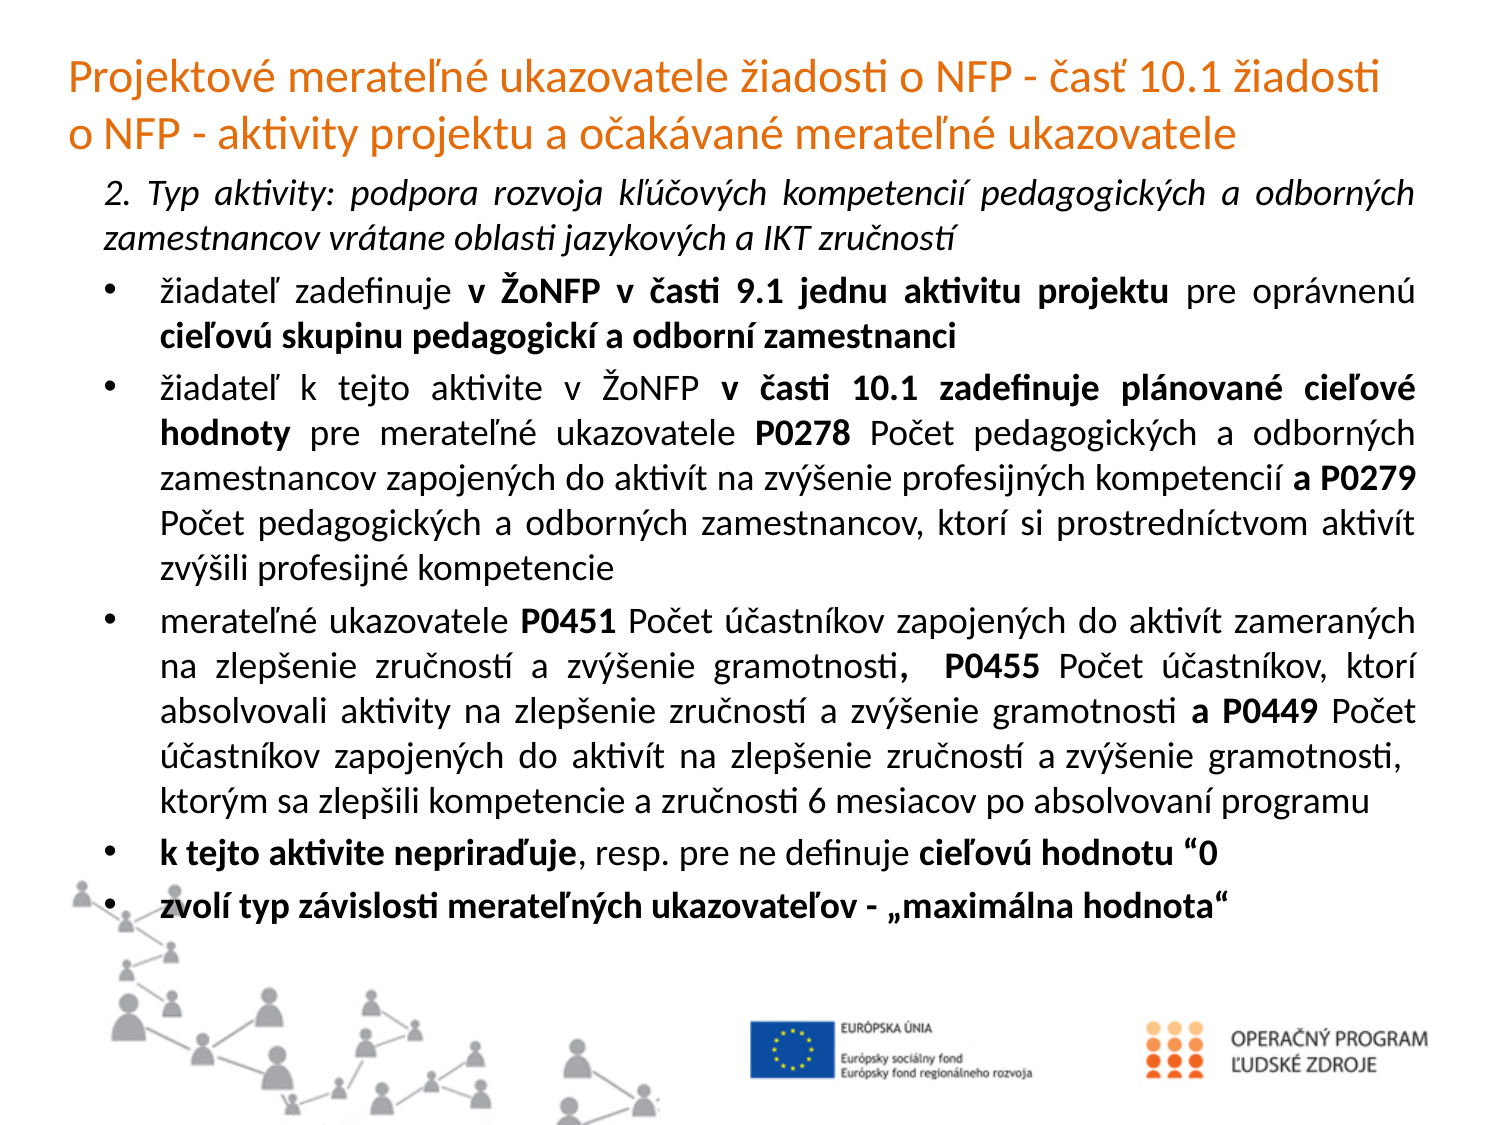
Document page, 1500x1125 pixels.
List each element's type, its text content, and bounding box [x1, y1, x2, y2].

list 2. Typ aktivity: podpora rozvoja kľúčových kompetencií pedagogických a odborných zamestnancov vrátane oblasti jazykových a IKT zručností žiadateľ zadefinuje v ŽoNFP v časti 9.1 jednu aktivitu projektu pre oprávnenú cieľovú skupinu pedagogickí a odborní zamestnanci žiadateľ k tejto aktivite v ŽoNFP v časti 10.1 zadefinuje plánované cieľové hodnoty pre merateľné ukazovatele P0278 Počet pedagogických a odborných zamestnancov zapojených do aktivít na zvýšenie profesijných kompetencií a P0279 Počet pedagogických a odborných zamestnancov, ktorí si prostredníctvom aktivít zvýšili profesijné kompetencie merateľné ukazovatele P0451 Počet účastníkov zapojených do aktivít zameraných na zlepšenie zručností a zvýšenie gramotnosti, P0455 Počet účastníkov, ktorí absolvovali aktivity na zlepšenie zručností a zvýšenie gramotnosti a P0449 Počet účastníkov zapojených do aktivít na zlepšenie zručností a zvýšenie gramotnosti, ktorým sa zlepšili kompetencie a zručnosti 6 mesiacov po absolvovaní programu k tejto aktivite nepriraďuje, resp. pre ne definuje cieľovú hodnotu “0 zvolí typ závislosti merateľných ukazovateľov - „maximálna hodnota“ [88, 160, 1432, 965]
title Projektové merateľné ukazovatele žiadosti o NFP - časť 10.1 žiadosti o NFP - aktivity projektu a očakávané merateľné ukazovatele [52, 42, 1426, 162]
picture [0, 0, 1500, 1125]
